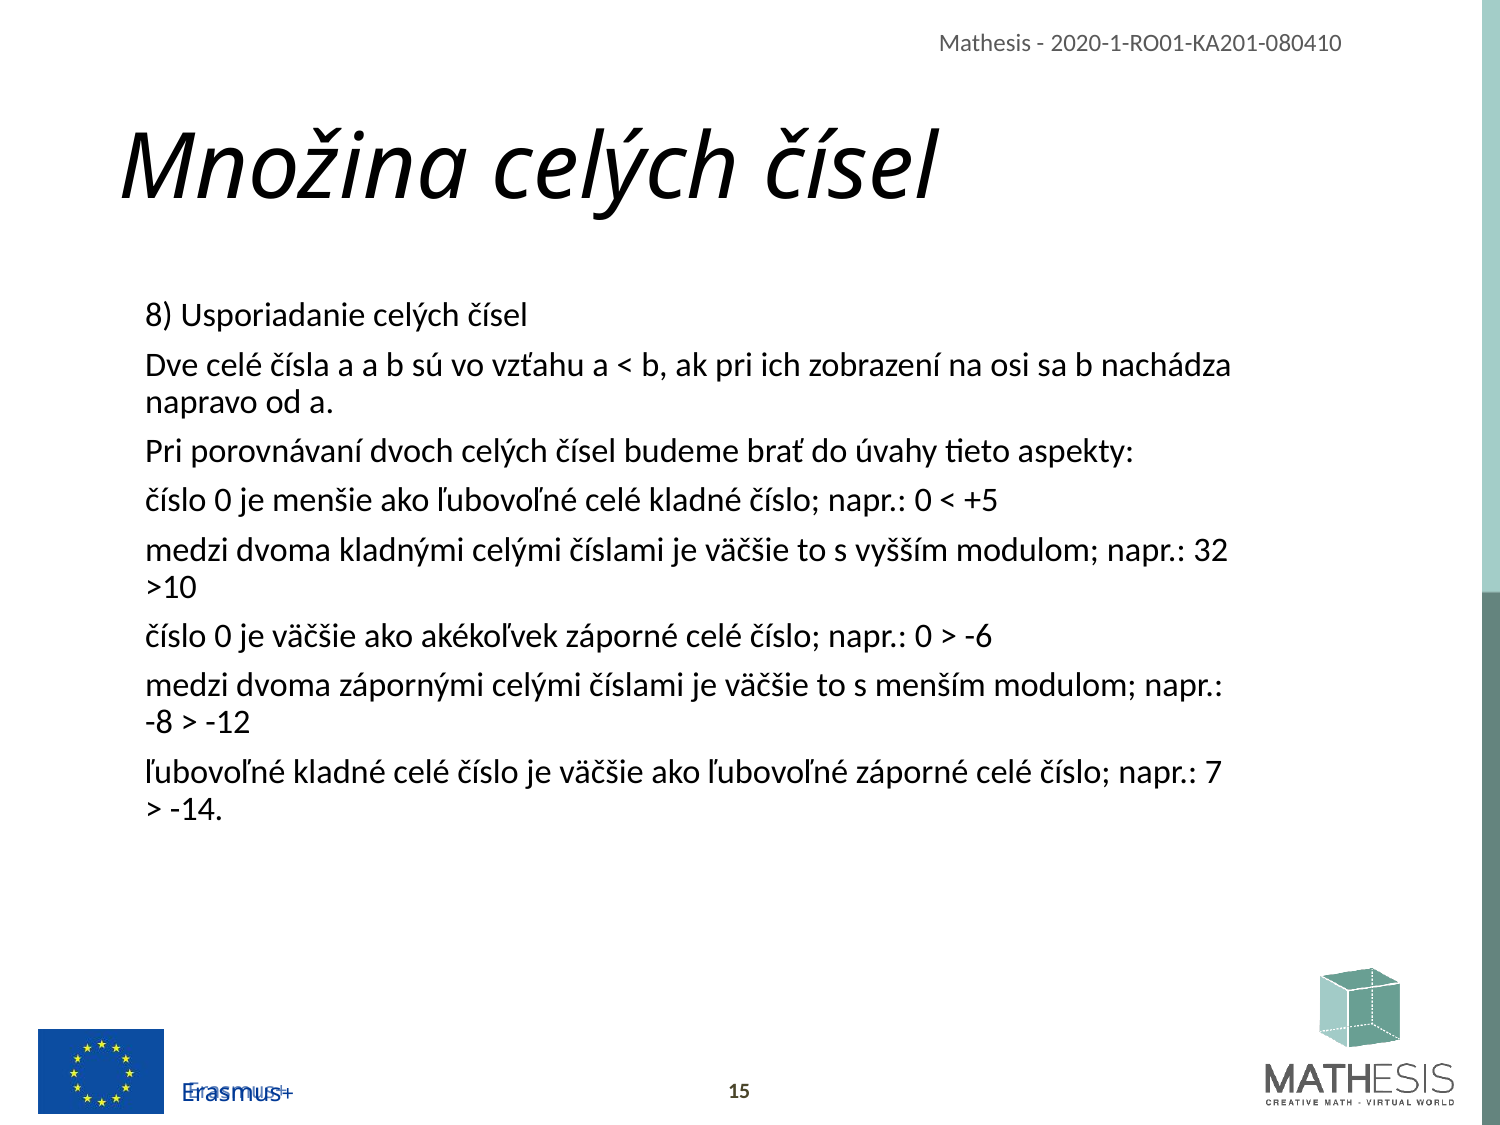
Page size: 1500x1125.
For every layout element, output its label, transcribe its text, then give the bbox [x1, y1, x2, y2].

list 8) Usporiadanie celých čísel Dve celé čísla a a b sú vo vzťahu a < b, ak pri ich zobrazení na osi sa b nachádza napravo od a. Pri porovnávaní dvoch celých čísel budeme brať do úvahy tieto aspekty: číslo 0 je menšie ako ľubovoľné celé kladné číslo; napr.: 0 < +5 medzi dvoma kladnými celými číslami je väčšie to s vyšším modulom; napr.: 32 >10 číslo 0 je väčšie ako akékoľvek záporné celé číslo; napr.: 0 > -6 medzi dvoma zápornými celými číslami je väčšie to s menším modulom; napr.: -8 > -12 ľubovoľné kladné celé číslo je väčšie ako ľubovoľné záporné celé číslo; napr.: 7 > -14. [130, 289, 1255, 836]
title Množina celých čísel [103, 59, 1397, 278]
picture [38, 1029, 164, 1114]
